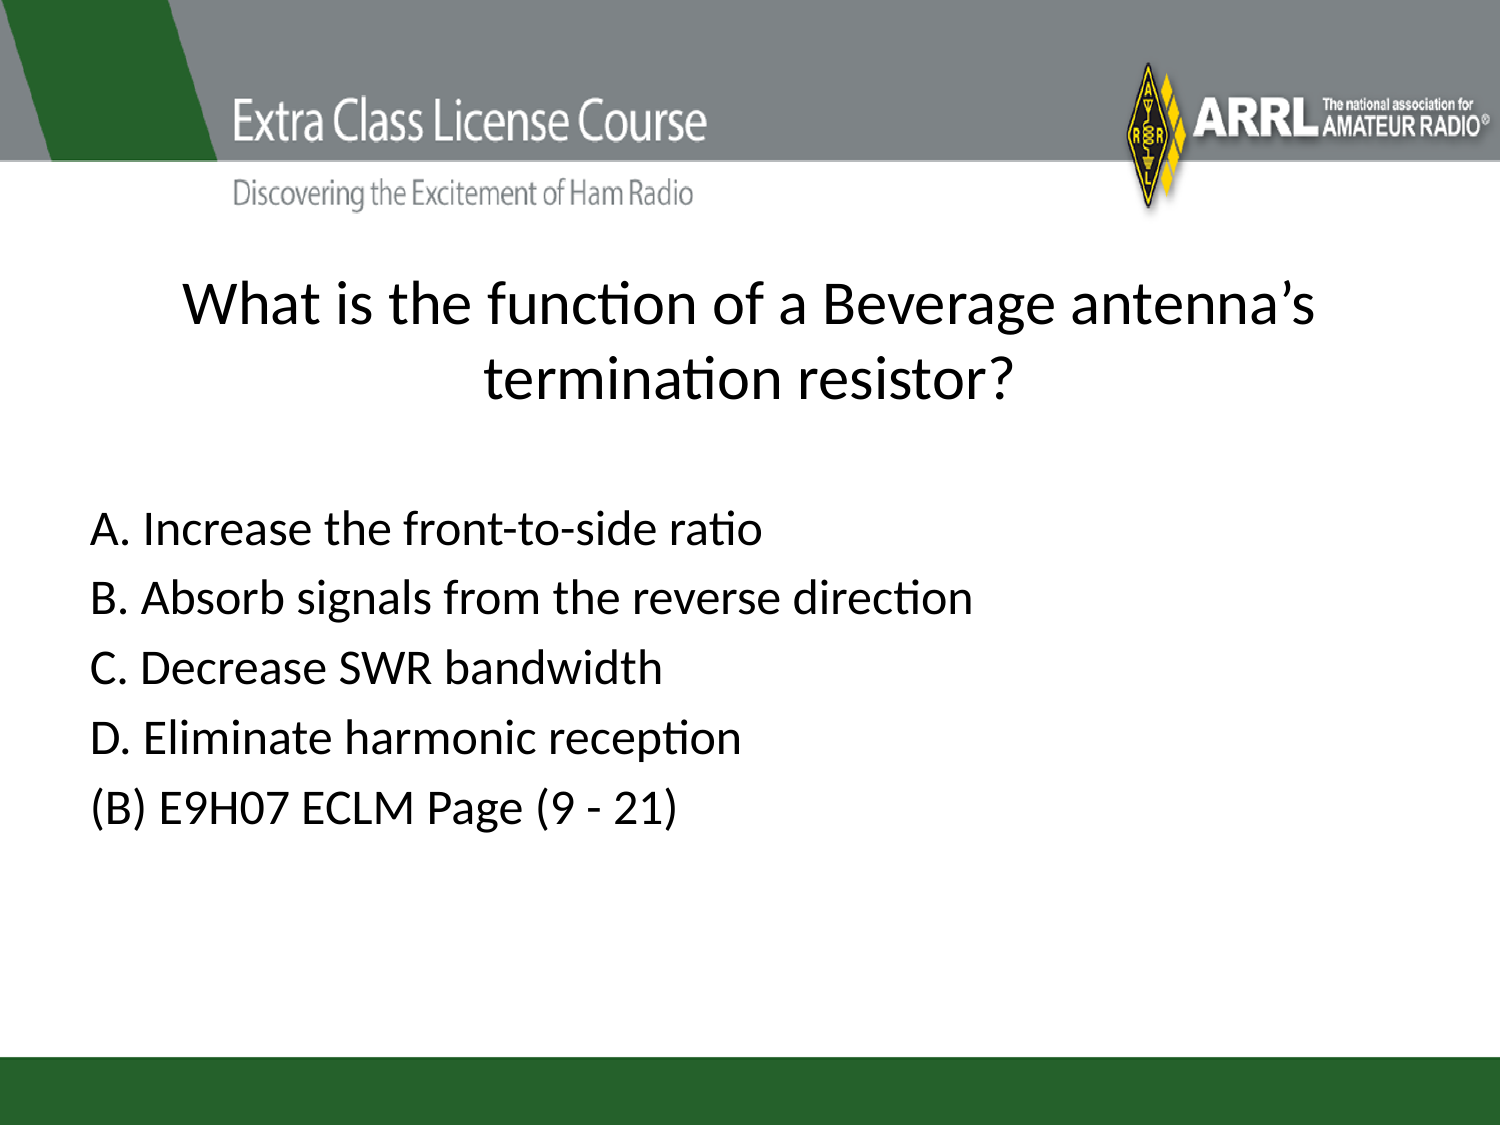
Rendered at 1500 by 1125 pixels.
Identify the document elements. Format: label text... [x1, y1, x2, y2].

list A. Increase the front-to-side ratio B. Absorb signals from the reverse direction C. Decrease SWR bandwidth D. Eliminate harmonic reception (B) E9H07 ECLM Page (9 - 21) [75, 487, 1425, 1005]
title What is the function of a Beverage antenna’s termination resistor? [75, 254, 1425, 435]
picture [0, 0, 1500, 1125]
